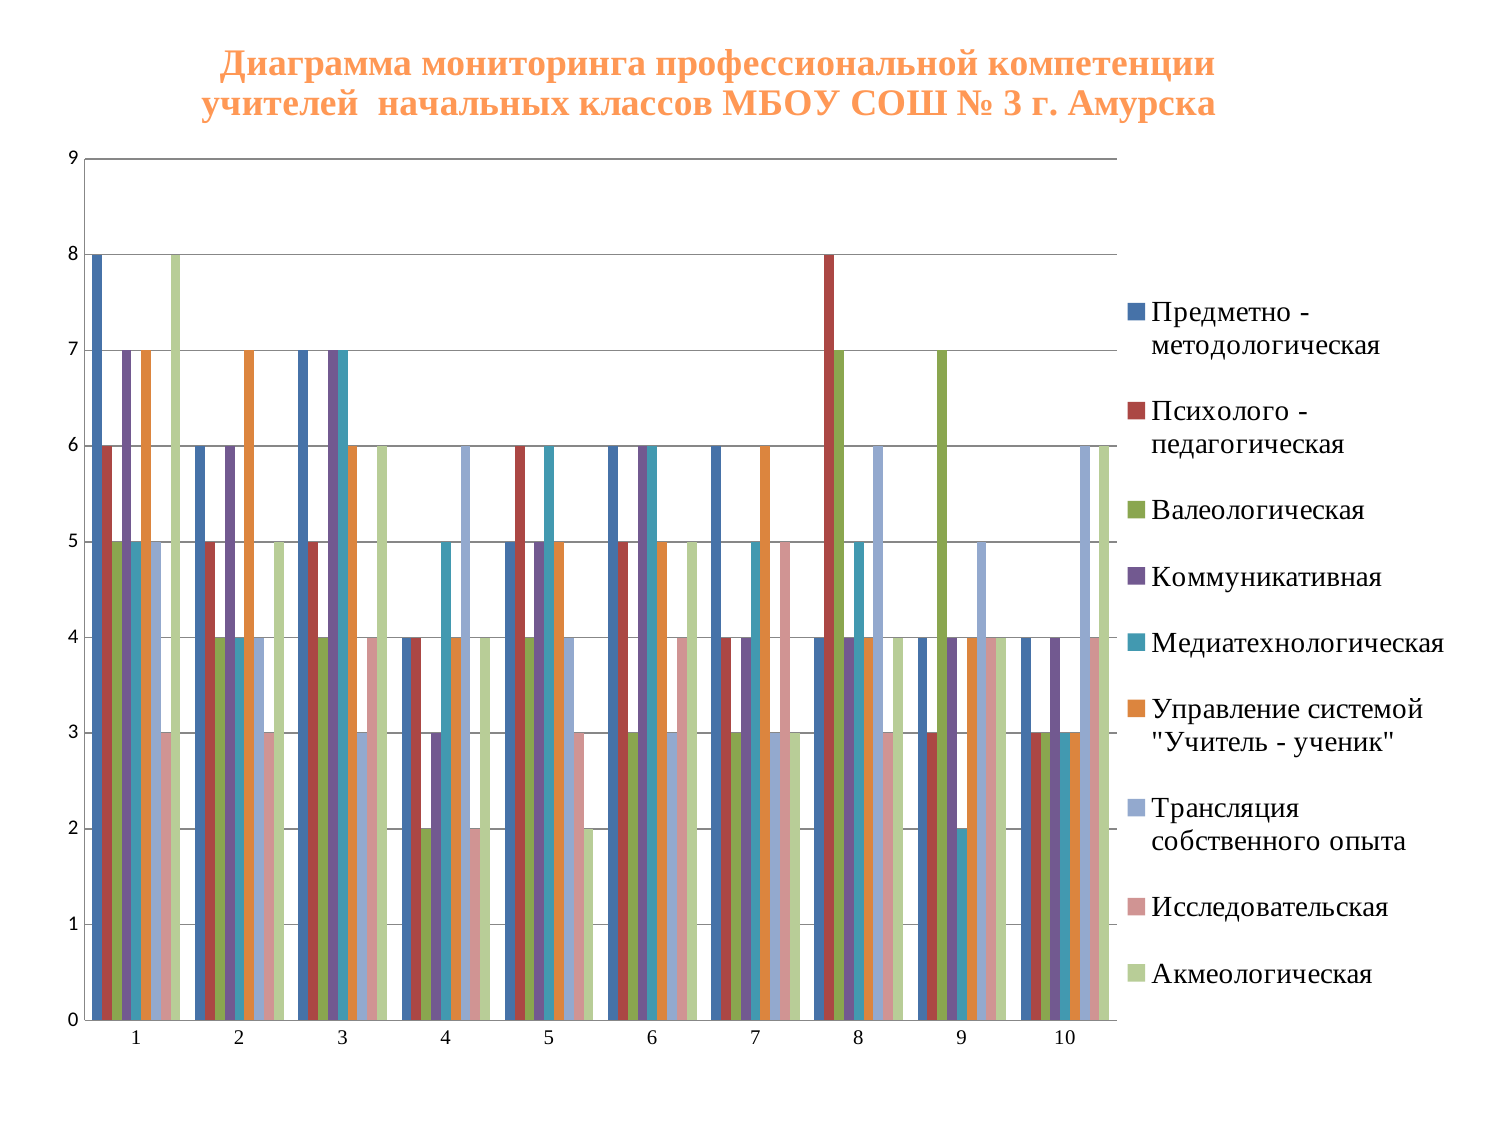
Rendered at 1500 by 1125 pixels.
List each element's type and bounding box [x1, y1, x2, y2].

chart [41, 30, 1471, 1071]
